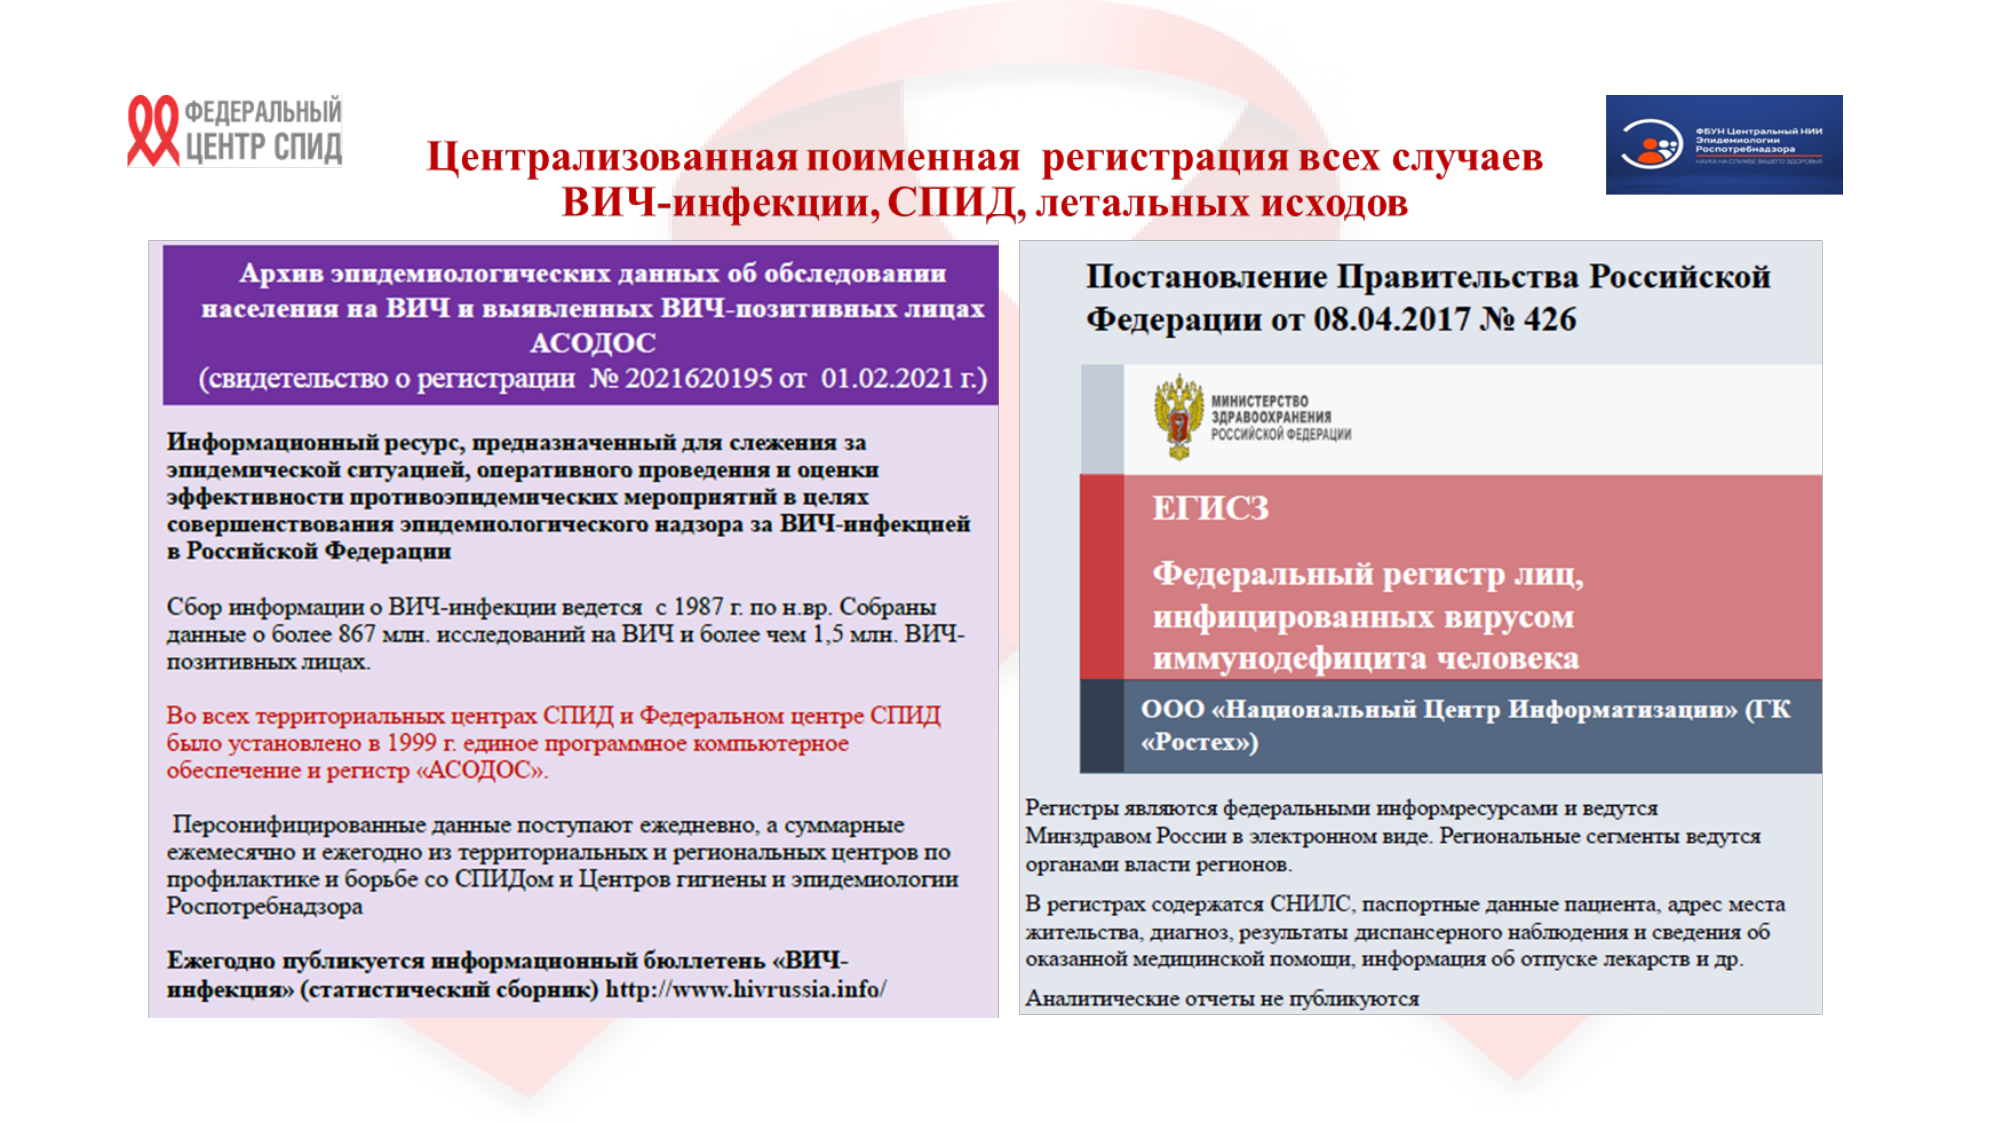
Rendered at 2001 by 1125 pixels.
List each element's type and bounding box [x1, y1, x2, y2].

list [127, 95, 1843, 1018]
